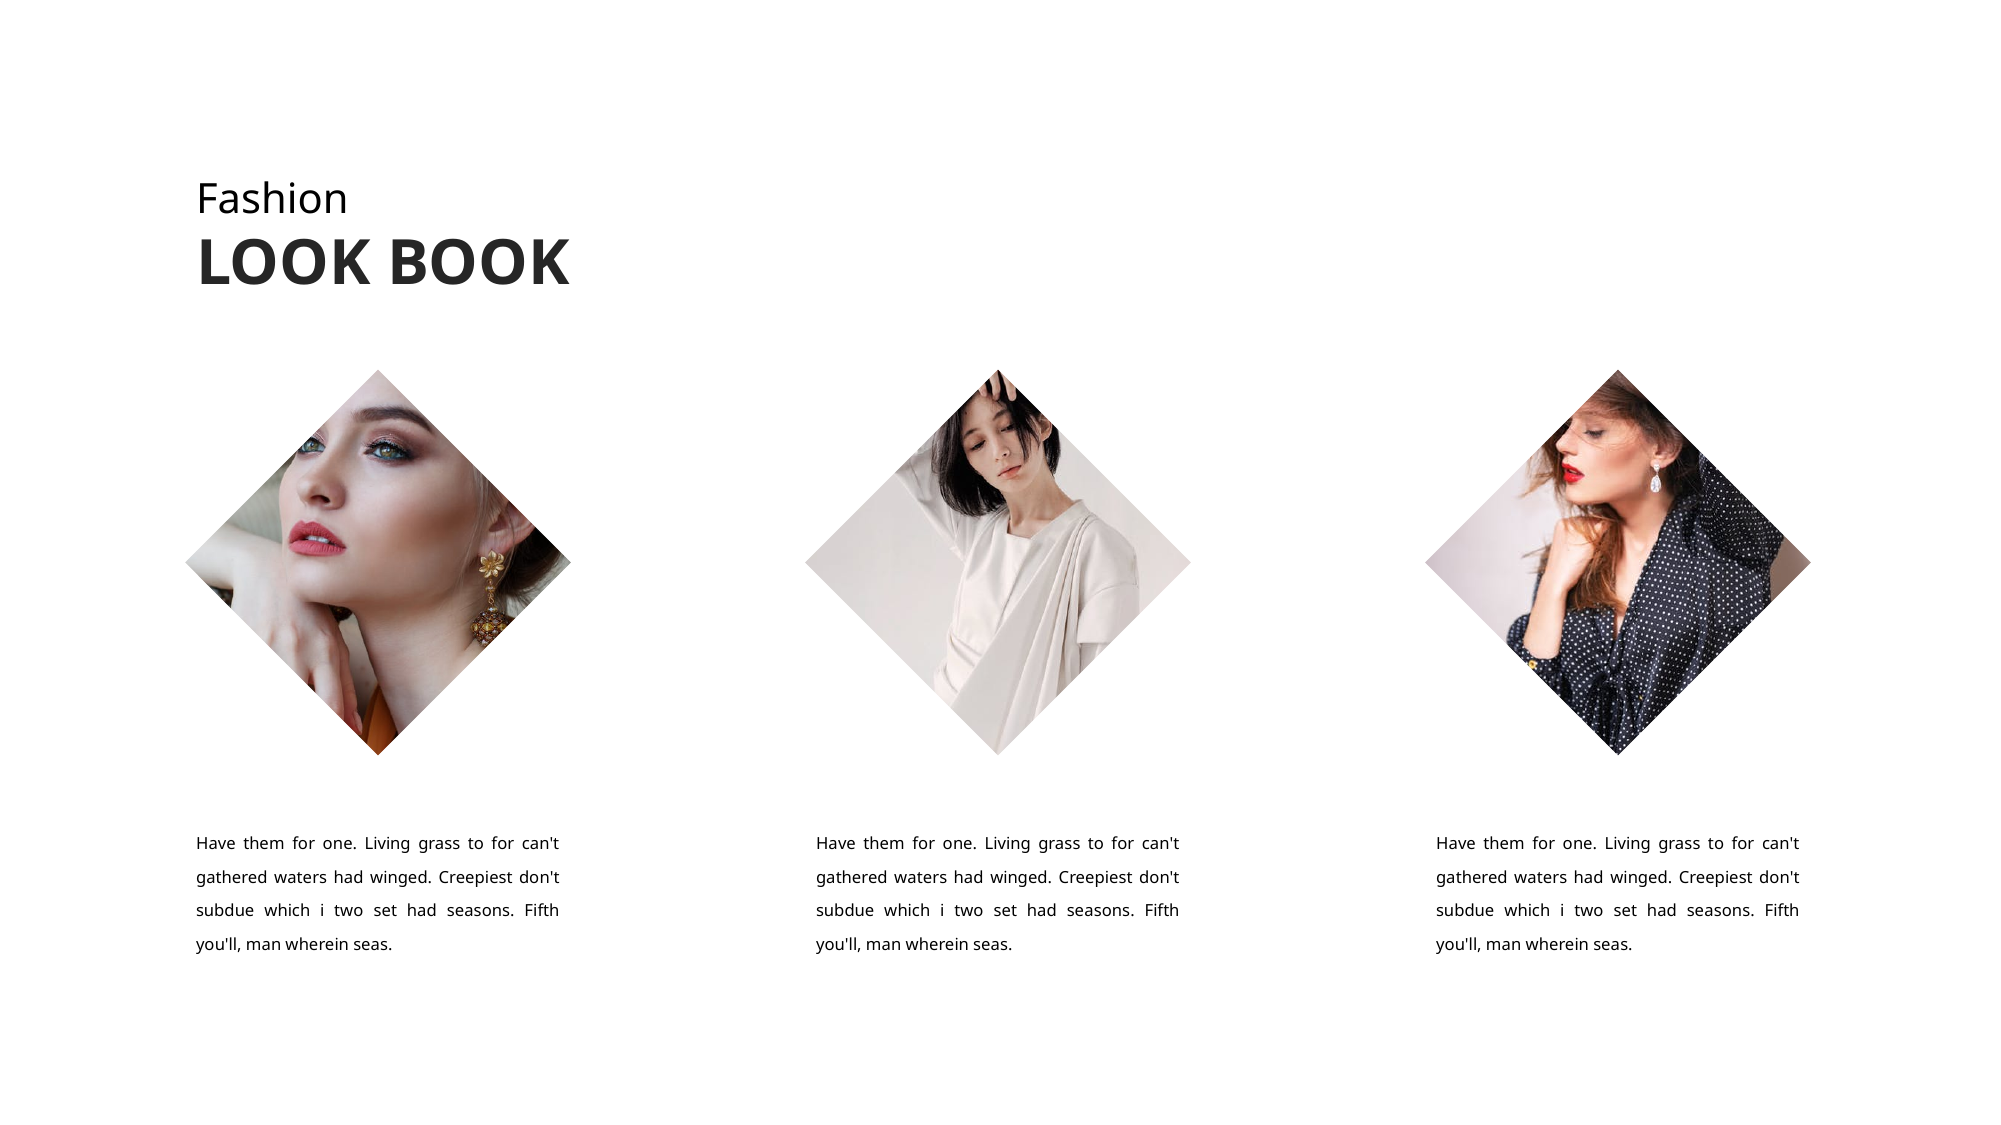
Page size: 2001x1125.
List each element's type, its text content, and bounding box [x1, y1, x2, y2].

picture [805, 369, 1191, 756]
picture [185, 369, 571, 756]
picture [1425, 369, 1811, 756]
text_box Have them for one. Living grass to for can't gathered waters had winged. Creepiest don't subdue which i two set had seasons. Fifth you'll, man wherein seas. [801, 812, 1195, 961]
text_box Fashion LOOK BOOK [181, 164, 632, 305]
text_box Have them for one. Living grass to for can't gathered waters had winged. Creepiest don't subdue which i two set had seasons. Fifth you'll, man wherein seas. [1421, 812, 1815, 961]
text_box Have them for one. Living grass to for can't gathered waters had winged. Creepiest don't subdue which i two set had seasons. Fifth you'll, man wherein seas. [181, 812, 575, 961]
